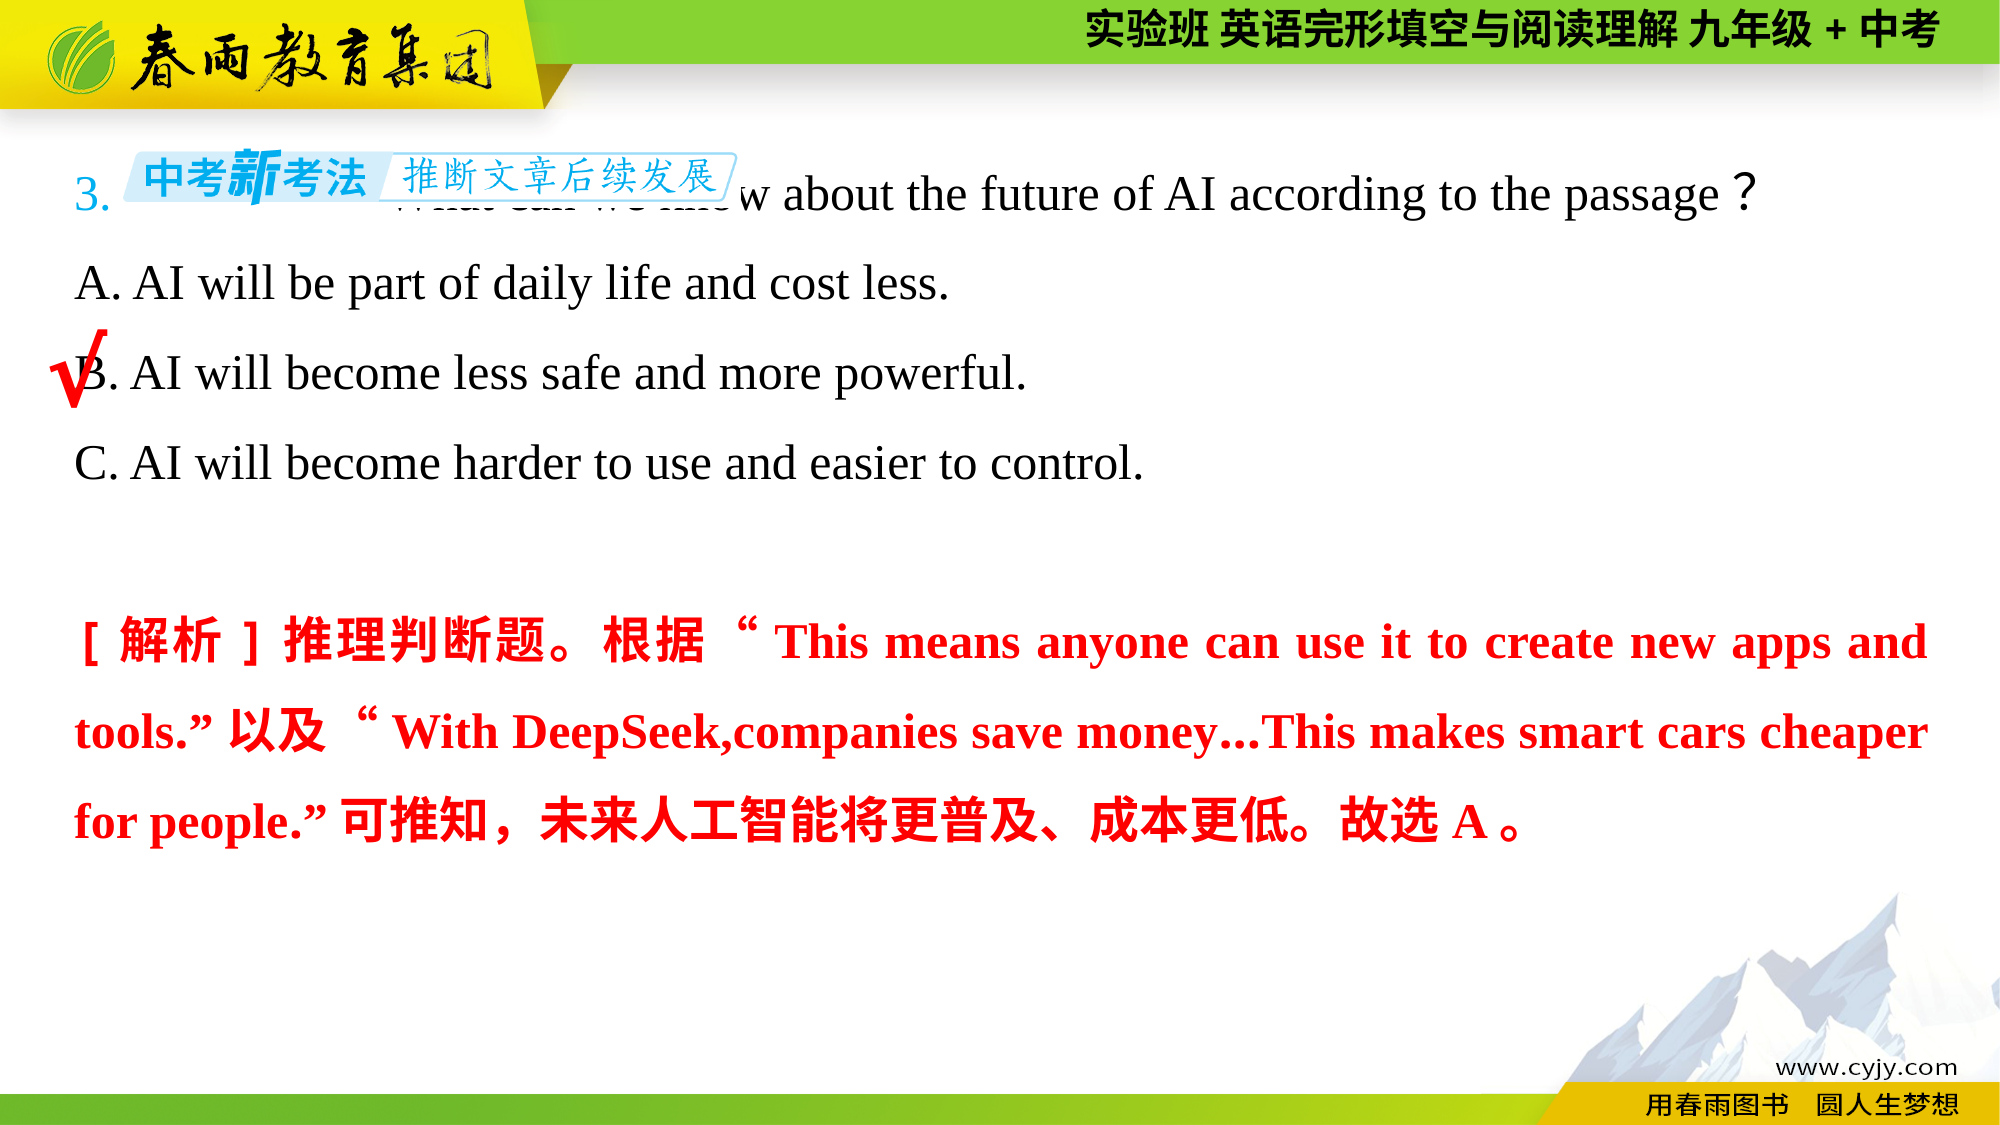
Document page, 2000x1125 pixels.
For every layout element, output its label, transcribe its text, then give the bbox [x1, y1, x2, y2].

list 3. What can we know about the future of AI according to the passage？ A. AI will be part of daily life and cost less. B. AI will become less safe and more powerful. C. AI will become harder to use and easier to control. [59, 122, 1944, 571]
picture [0, 0, 2000, 1125]
text_box √ [31, 307, 150, 433]
text_box [解析]推理判断题。根据“This means anyone can use it to create new apps and tools.”以及“With DeepSeek,companies save money...This makes smart cars cheaper for people.”可推知，未来人工智能将更普及、成本更低。故选A。 [59, 571, 1944, 857]
